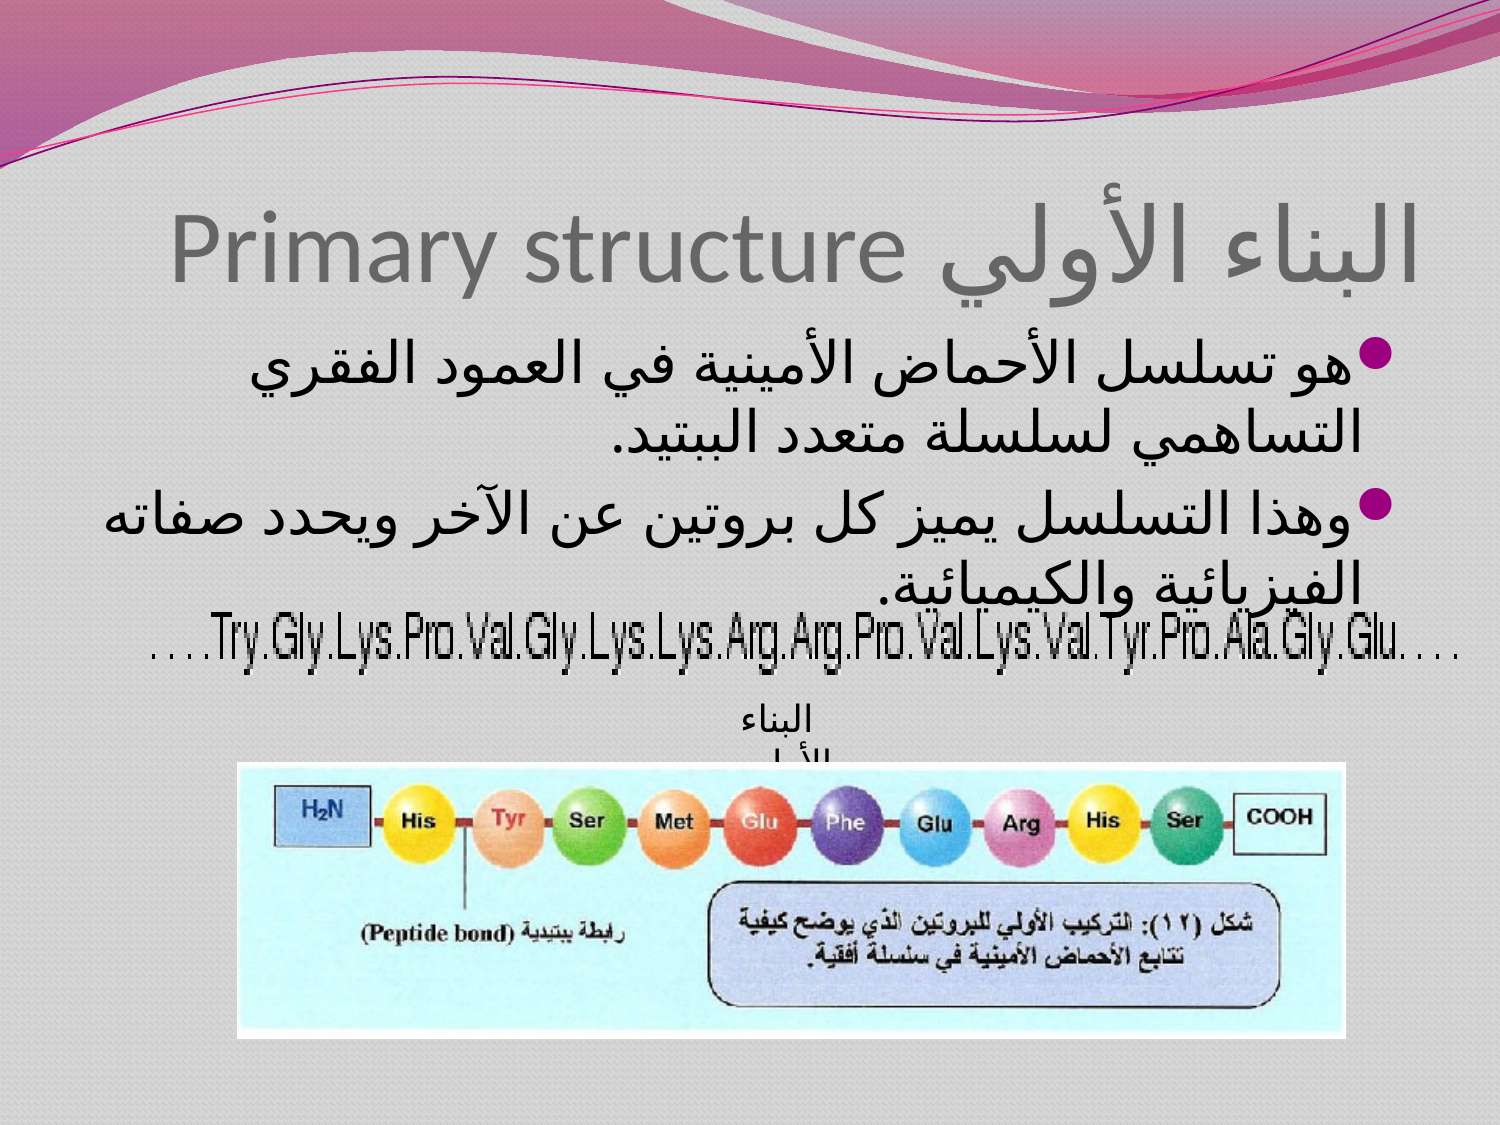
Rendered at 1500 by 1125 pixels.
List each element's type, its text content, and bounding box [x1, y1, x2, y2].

text_box البناء الأولي [725, 688, 900, 761]
picture [149, 612, 1463, 676]
picture [237, 762, 1346, 1040]
title البناء الأولي Primary structure [75, 115, 1425, 303]
list هو تسلسل الأحماض الأمينية في العمود الفقري التساهمي لسلسلة متعدد الببتيد. وهذا التسلسل يميز كل بروتين عن الآخر ويحدد صفاته الفيزيائية والكيميائية. [75, 317, 1425, 1038]
